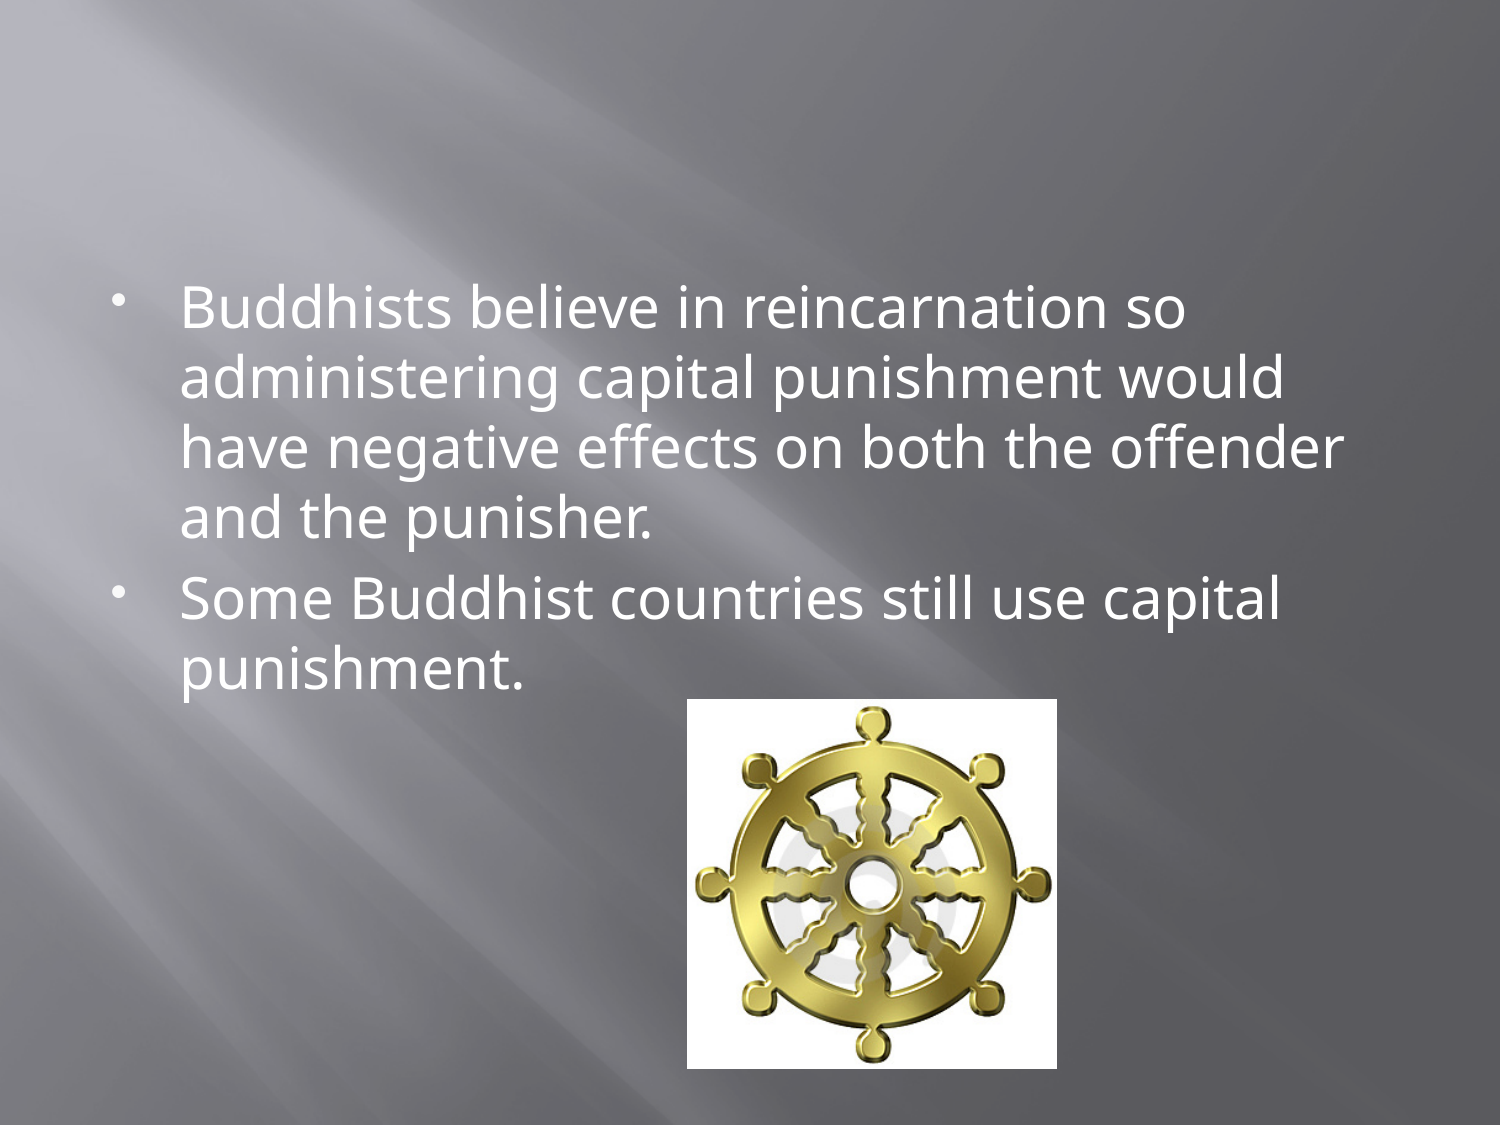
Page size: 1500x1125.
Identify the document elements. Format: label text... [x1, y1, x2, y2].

list Buddhists believe in reincarnation so administering capital punishment would have negative effects on both the offender and the punisher. Some Buddhist countries still use capital punishment. [75, 262, 1425, 1035]
picture [687, 699, 1057, 1069]
